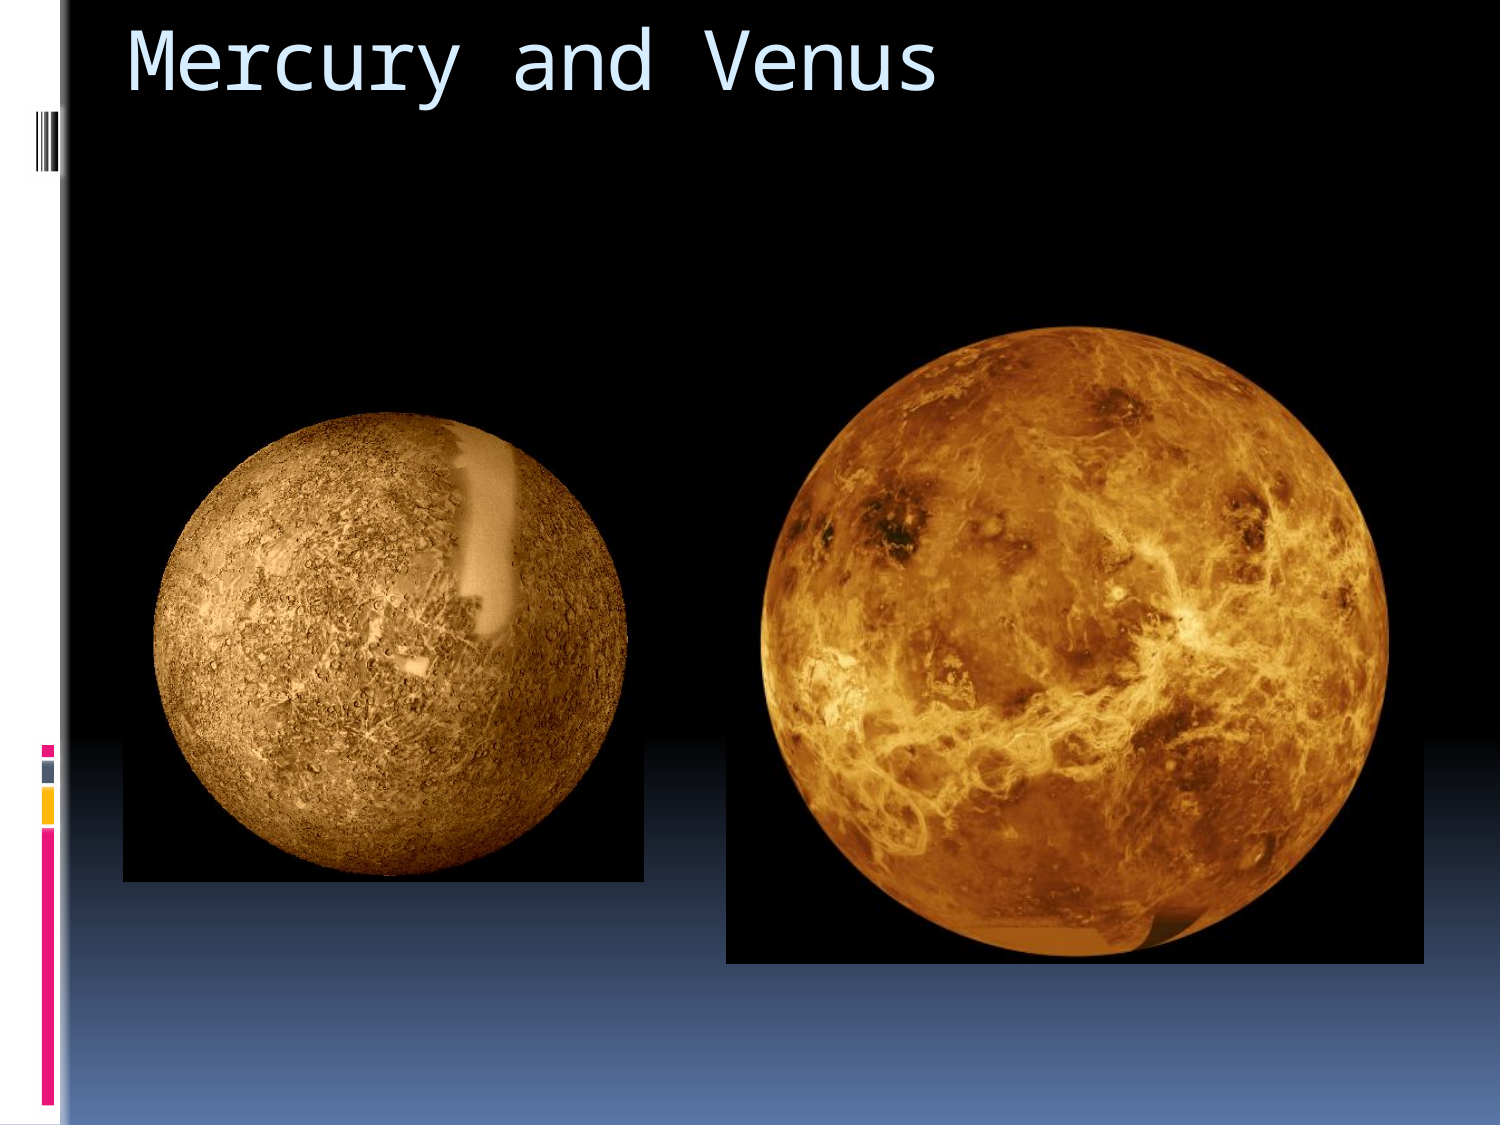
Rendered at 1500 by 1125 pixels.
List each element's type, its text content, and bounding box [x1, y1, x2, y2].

picture [725, 313, 1424, 965]
picture [123, 396, 645, 883]
title Mercury and Venus [112, 0, 1388, 188]
